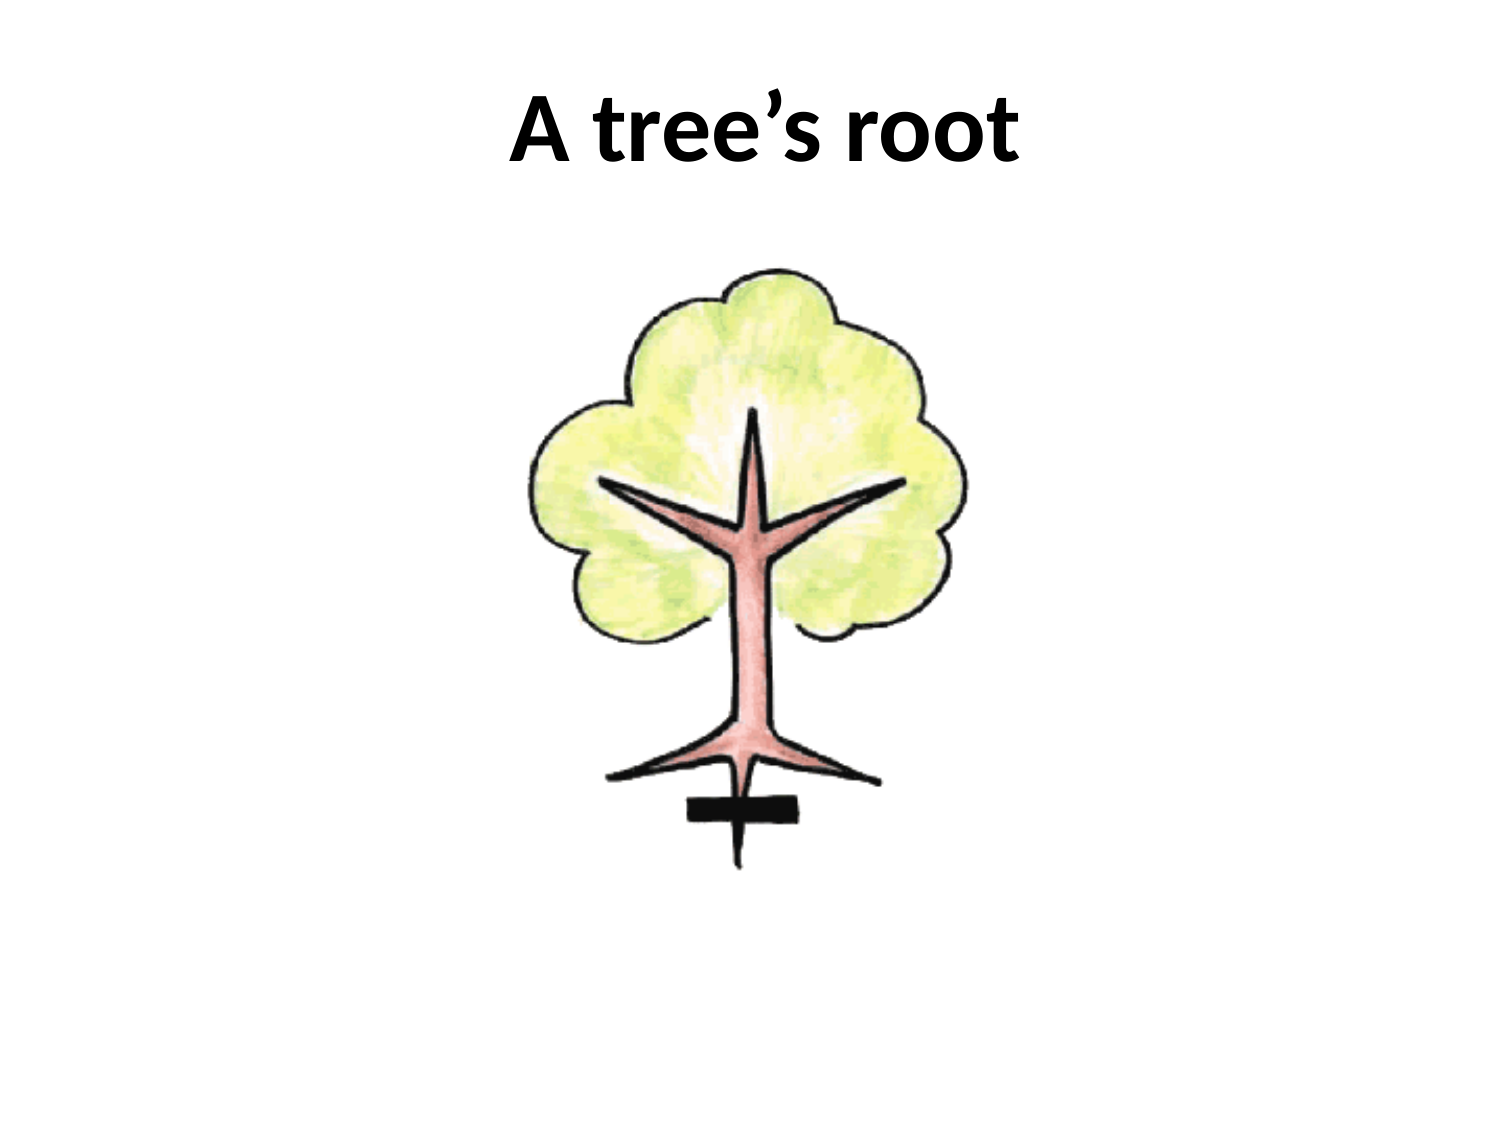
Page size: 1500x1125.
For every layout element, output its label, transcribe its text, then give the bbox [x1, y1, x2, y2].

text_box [497, 244, 1003, 881]
text_box A tree’s root [494, 54, 1037, 190]
